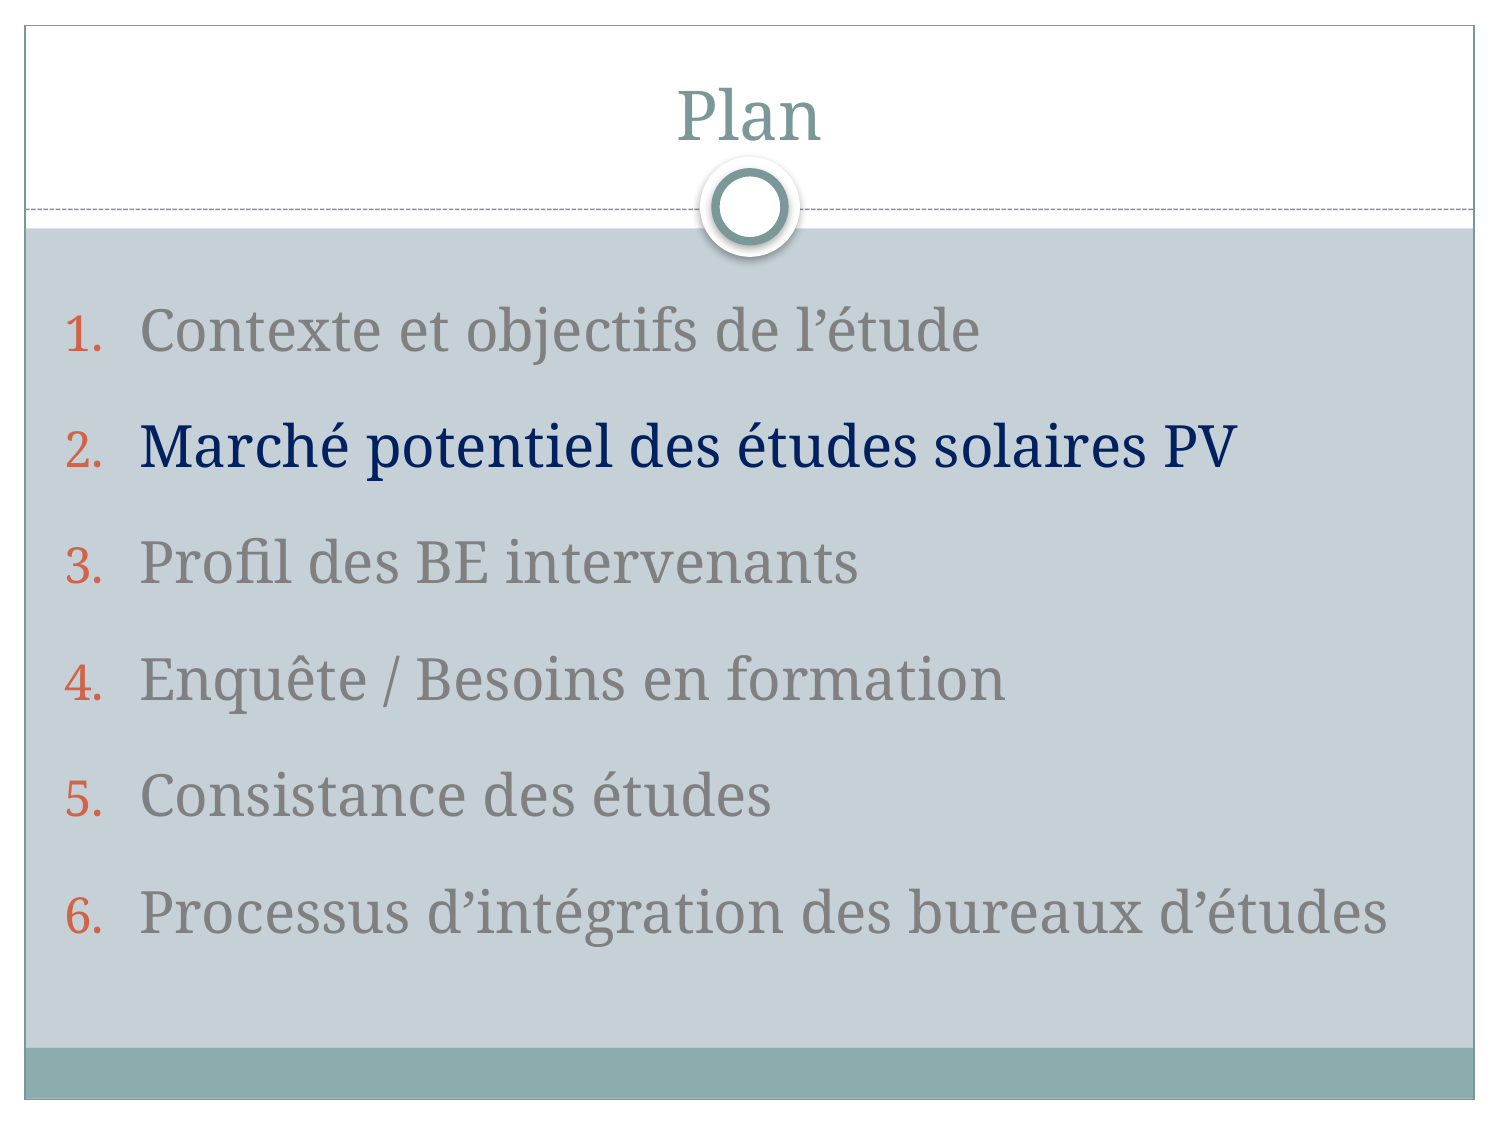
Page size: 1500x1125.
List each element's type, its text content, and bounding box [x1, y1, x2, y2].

title Plan [49, 37, 1450, 162]
list Contexte et objectifs de l’étude Marché potentiel des études solaires PV Profil des BE intervenants Enquête / Besoins en formation Consistance des études Processus d’intégration des bureaux d’études [49, 250, 1445, 1001]
